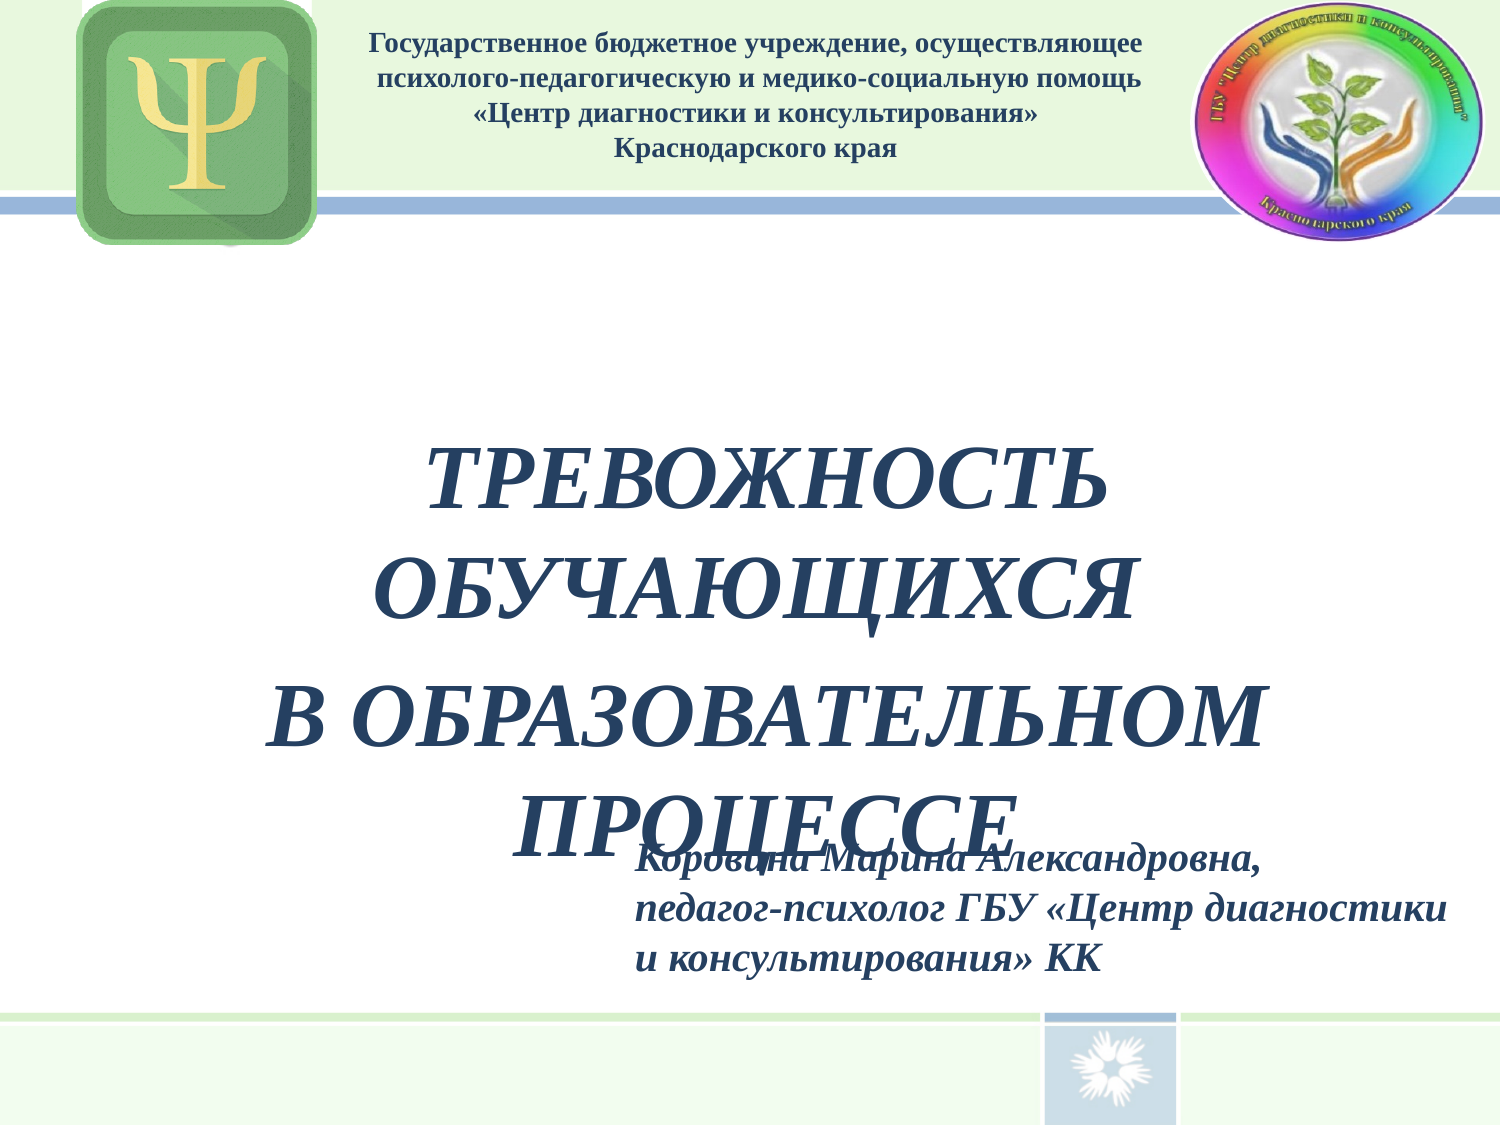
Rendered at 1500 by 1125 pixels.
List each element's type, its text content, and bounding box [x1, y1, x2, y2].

picture [0, 0, 1500, 1125]
title Государственное бюджетное учреждение, осуществляющее психолого-педагогическую и медико-социальную помощь «Центр диагностики и консультирования» Краснодарского края [322, 23, 1184, 189]
subtitle Тревожность обучающихся в образовательном процессе [100, 408, 1436, 693]
text_box Коровина Марина Александровна, педагог-психолог ГБУ «Центр диагностики и консультирования» КК [620, 822, 1471, 1038]
